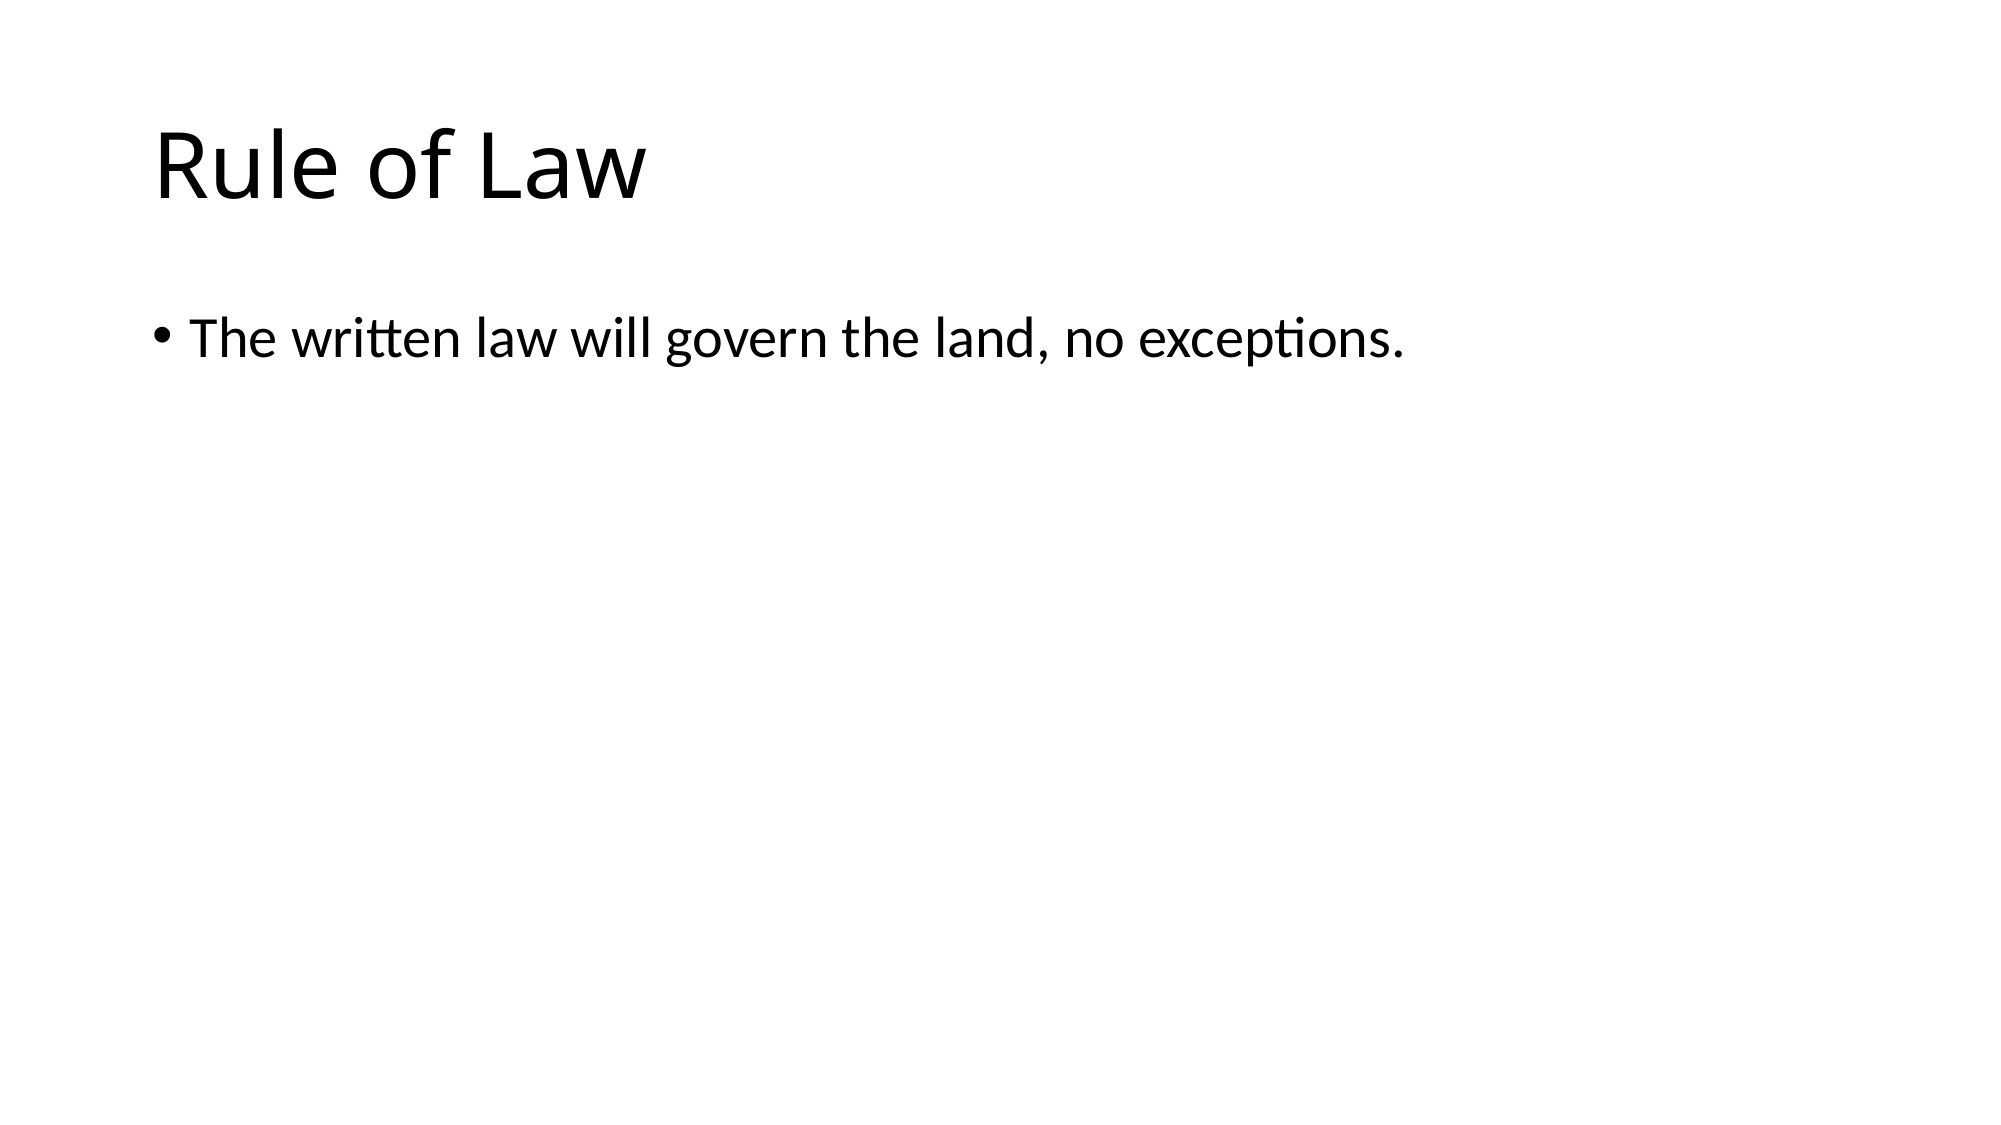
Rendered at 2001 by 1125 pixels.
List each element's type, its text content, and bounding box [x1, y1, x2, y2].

title Rule of Law [137, 59, 1863, 278]
list The written law will govern the land, no exceptions. [137, 299, 1863, 1014]
